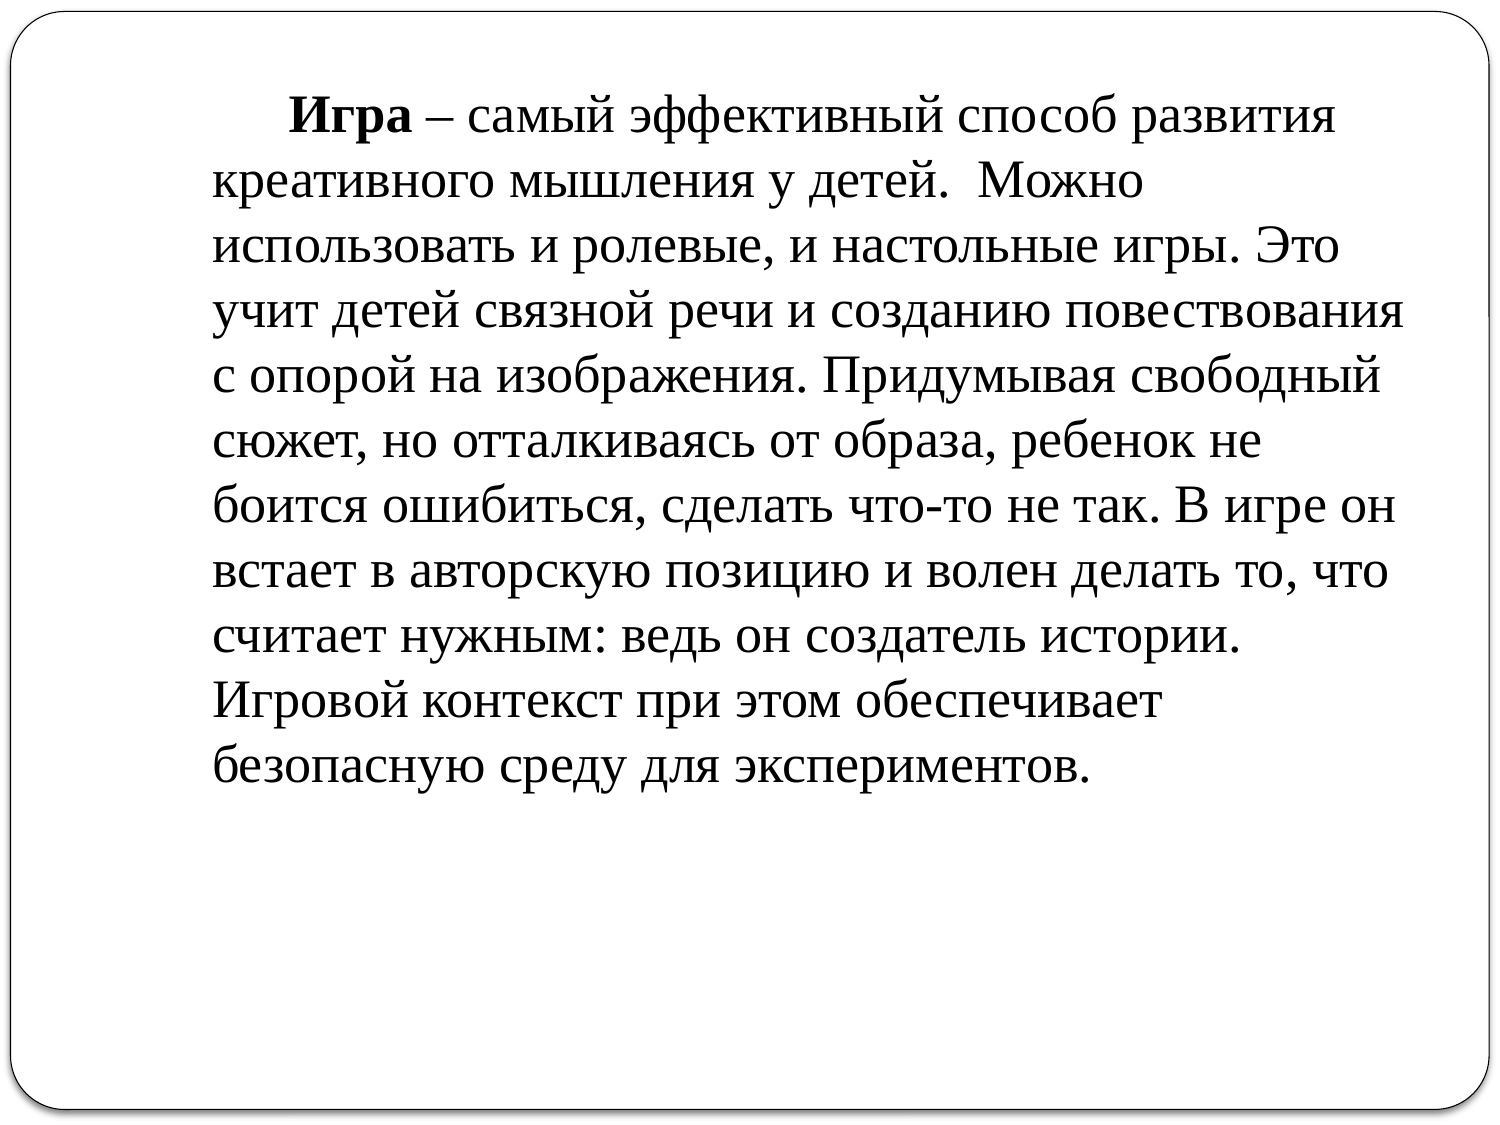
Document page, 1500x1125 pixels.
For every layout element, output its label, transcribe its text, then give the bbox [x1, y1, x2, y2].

list Игра – самый эффективный способ развития креативного мышления у детей. Можно использовать и ролевые, и настольные игры. Это учит детей связной речи и созданию повествования с опорой на изображения. Придумывая свободный сюжет, но отталкиваясь от образа, ребенок не боится ошибиться, сделать что-то не так. В игре он встает в авторскую позицию и волен делать то, что считает нужным: ведь он создатель истории. Игровой контекст при этом обеспечивает безопасную среду для экспериментов. [152, 70, 1425, 988]
